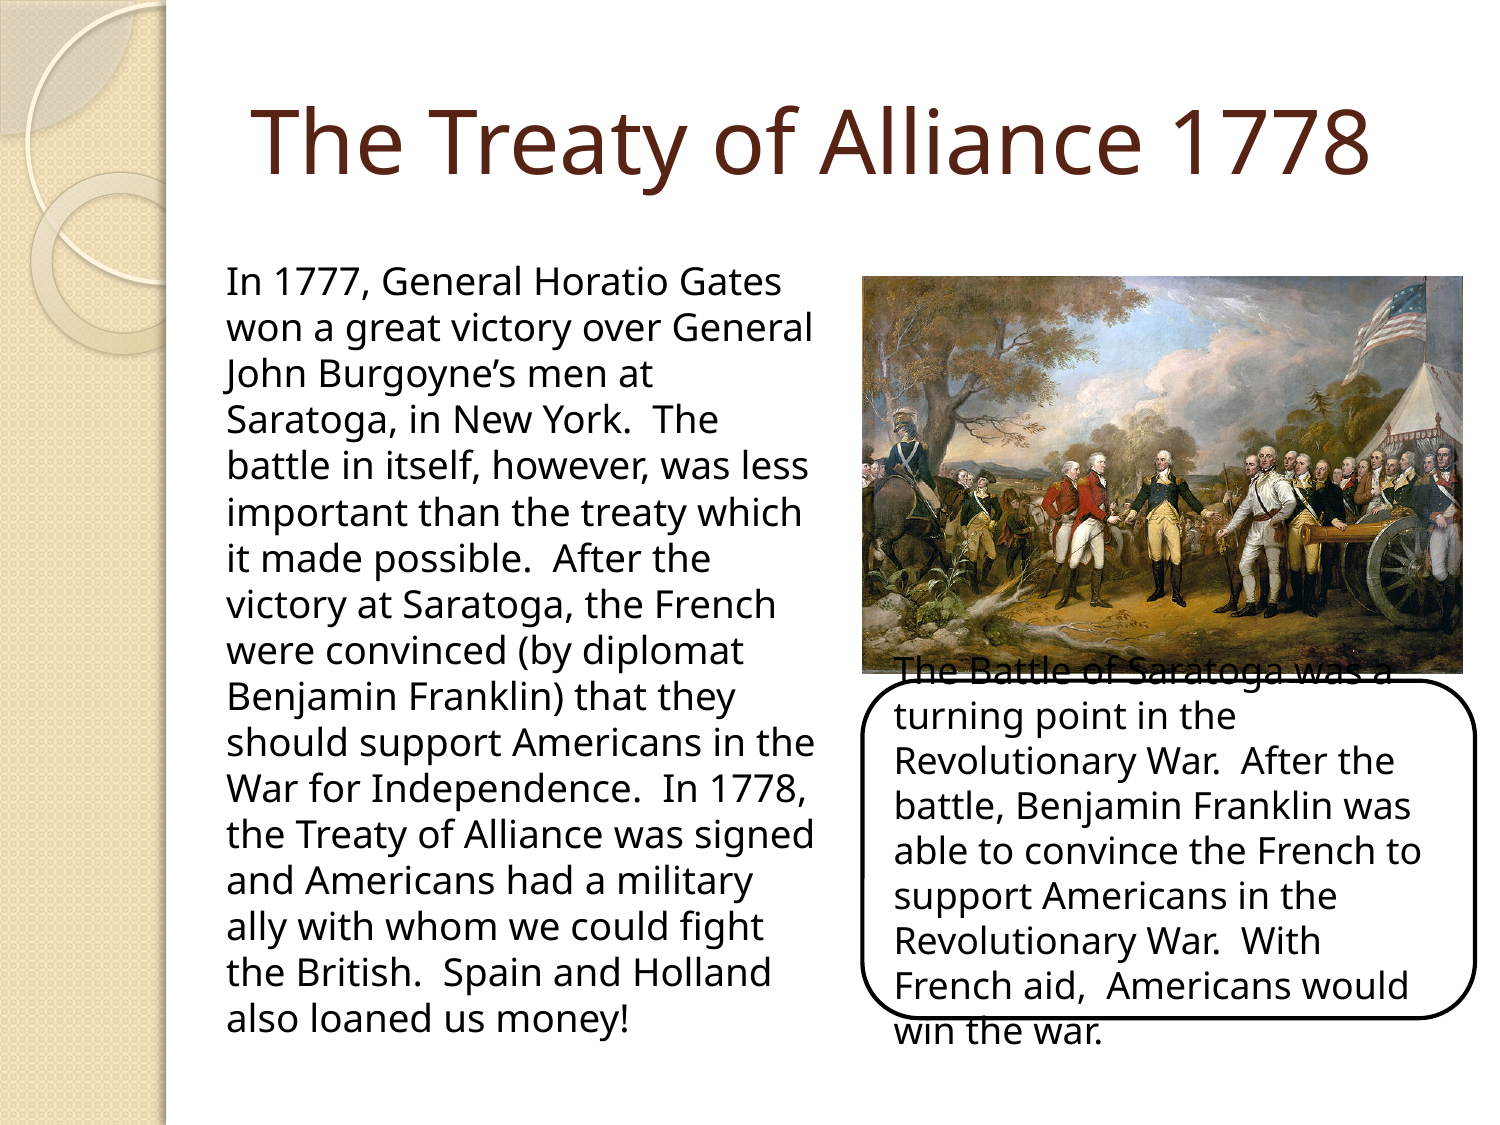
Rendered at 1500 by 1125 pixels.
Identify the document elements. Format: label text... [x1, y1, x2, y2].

title The Treaty of Alliance 1778 [235, 45, 1466, 233]
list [862, 276, 1463, 675]
text_box The Battle of Saratoga was a turning point in the Revolutionary War. After the battle, Benjamin Franklin was able to convince the French to support Americans in the Revolutionary War. With French aid, Americans would win the war. [860, 685, 1478, 1021]
list In 1777, General Horatio Gates won a great victory over General John Burgoyne’s men at Saratoga, in New York. The battle in itself, however, was less important than the treaty which it made possible. After the victory at Saratoga, the French were convinced (by diplomat Benjamin Franklin) that they should support Americans in the War for Independence. In 1778, the Treaty of Alliance was signed and Americans had a military ally with whom we could fight the British. Spain and Holland also loaned us money! [200, 249, 836, 1063]
